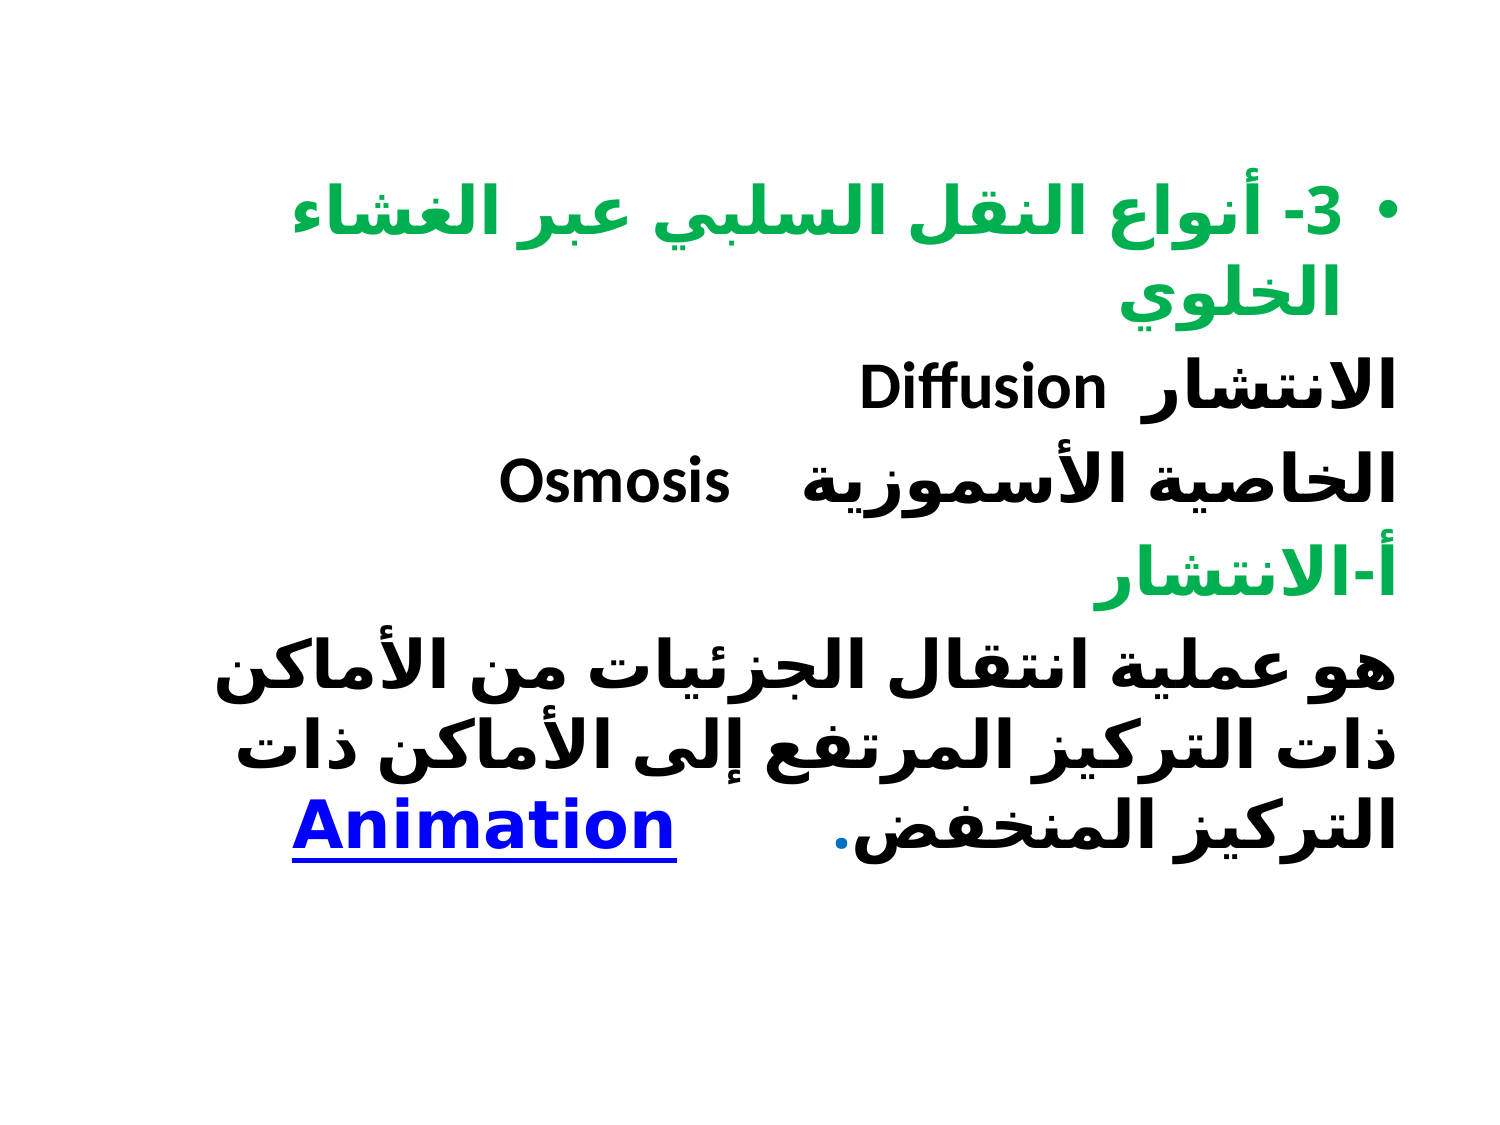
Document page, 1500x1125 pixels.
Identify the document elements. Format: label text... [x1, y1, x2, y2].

list 3- أنواع النقل السلبي عبر الغشاء الخلوي الانتشار Diffusion الخاصية الأسموزية Osmosis أ-الانتشار هو عملية انتقال الجزئيات من الأماكن ذات التركيز المرتفع إلى الأماكن ذات التركيز المنخفض. Animation [64, 160, 1415, 904]
